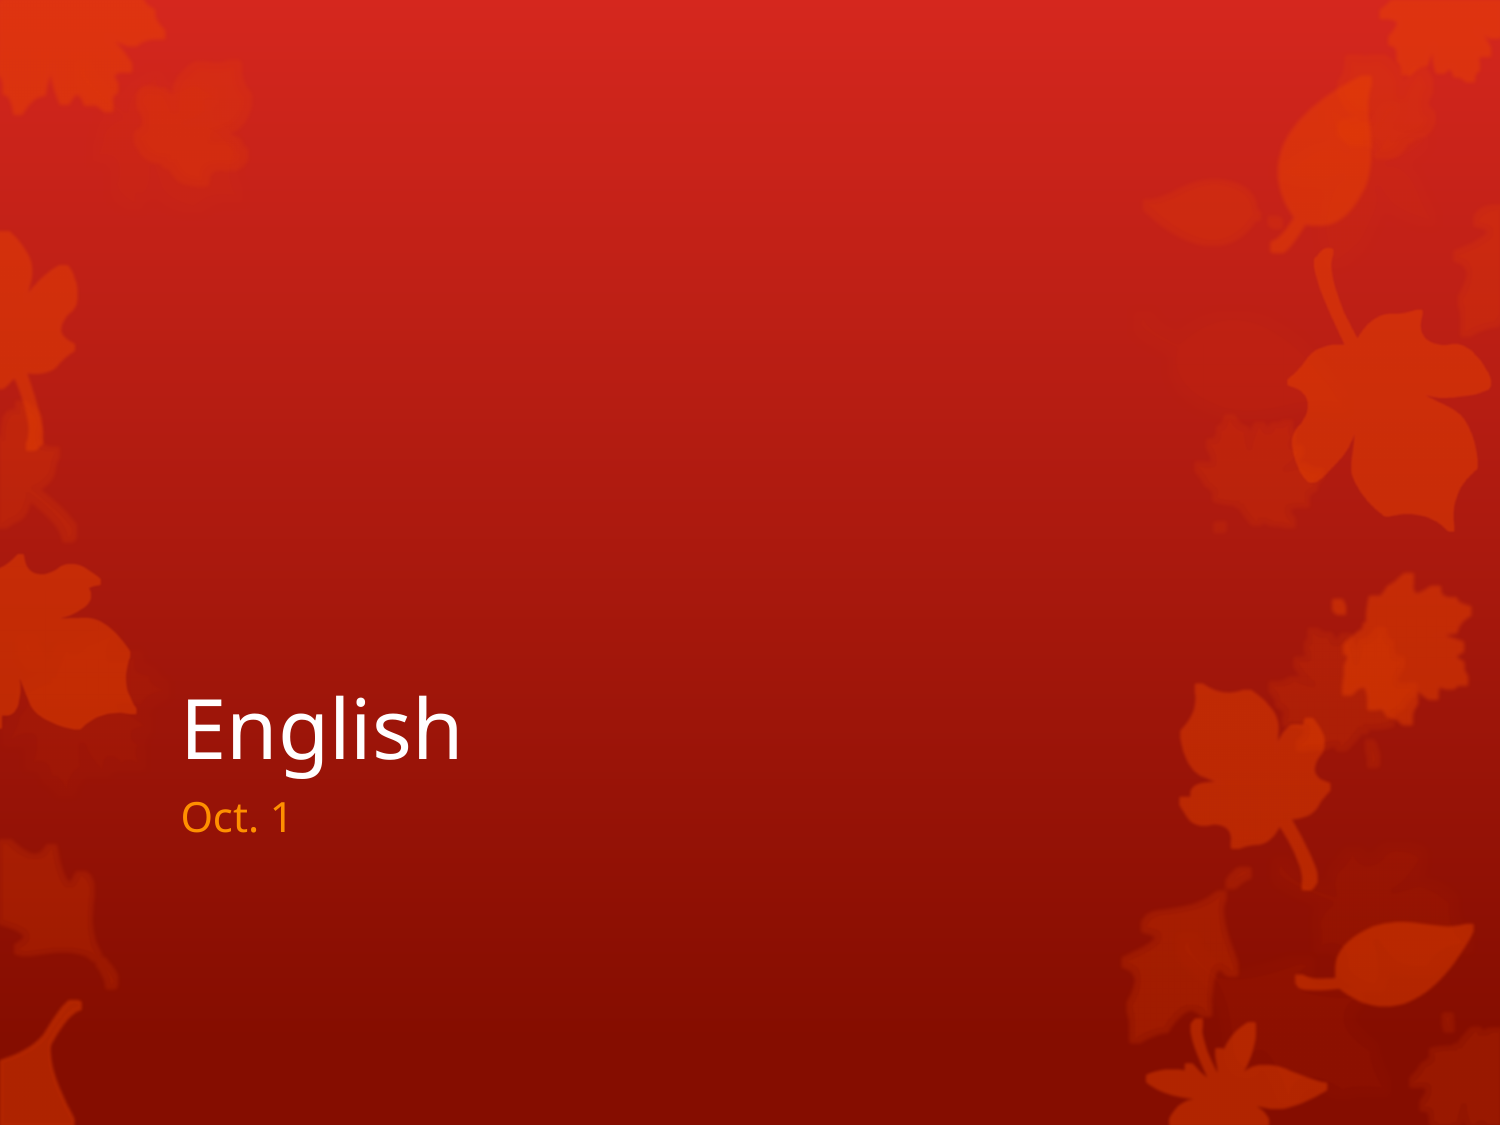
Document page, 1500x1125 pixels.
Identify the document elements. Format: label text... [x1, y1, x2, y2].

subtitle Oct. 1 [165, 783, 1334, 925]
title English [165, 542, 1334, 783]
